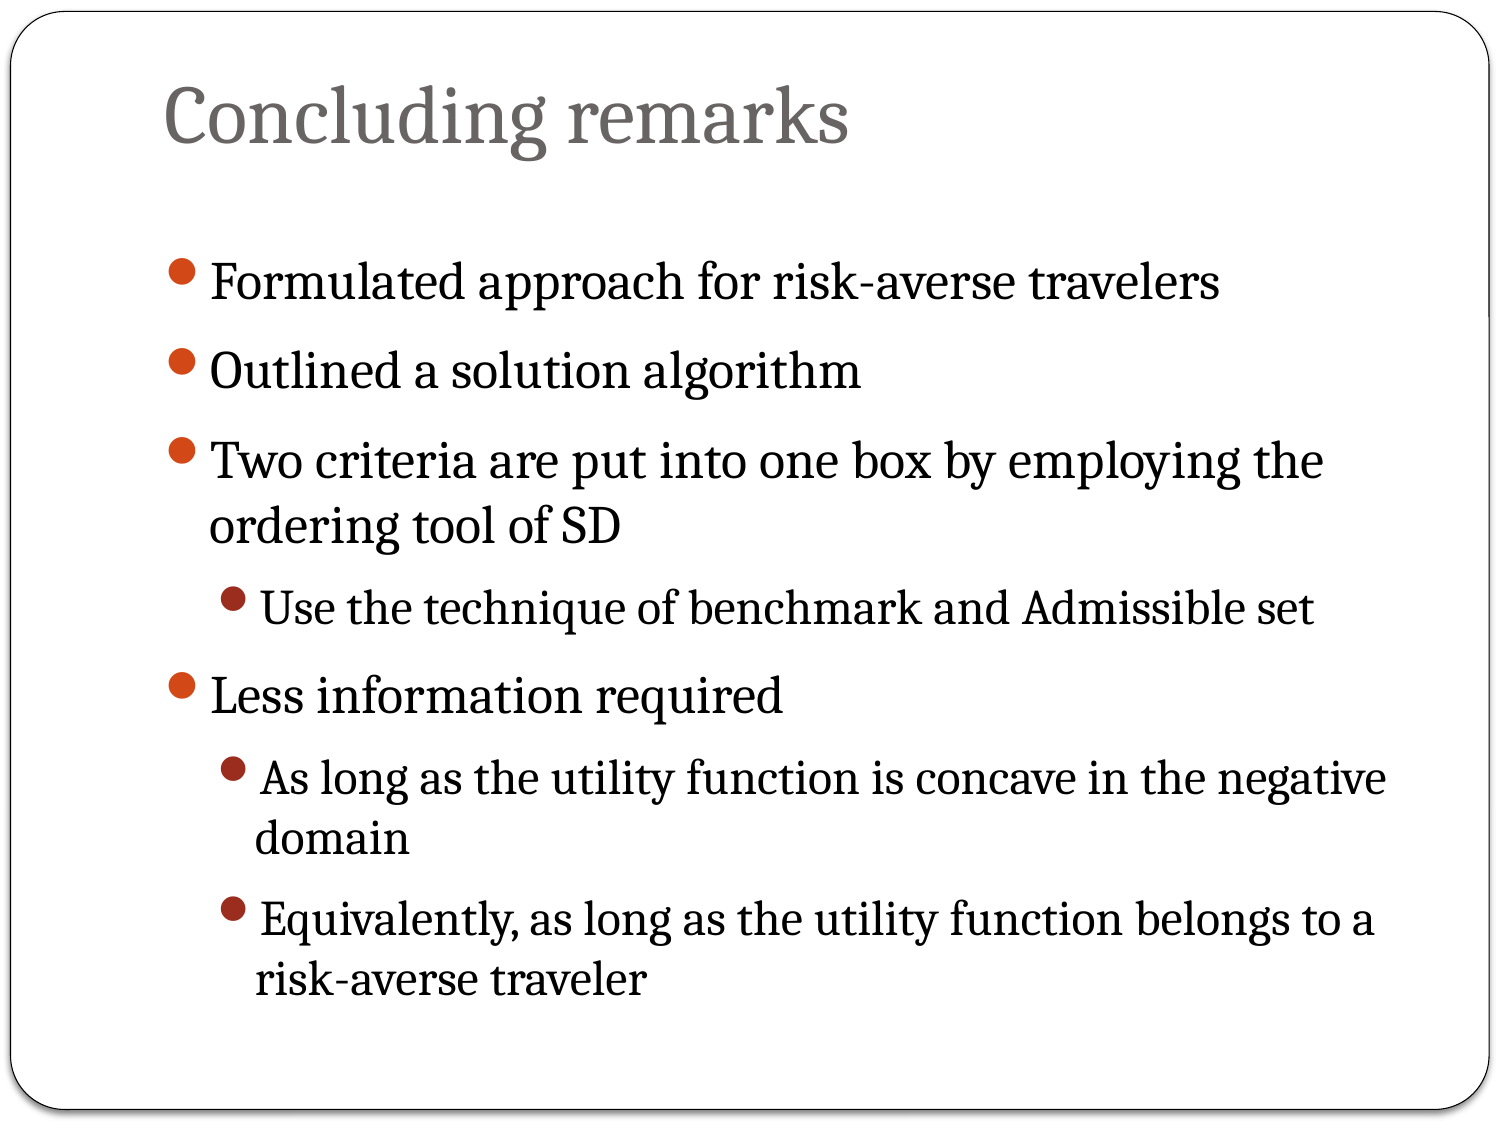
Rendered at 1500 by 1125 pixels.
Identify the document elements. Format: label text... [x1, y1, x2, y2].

title Concluding remarks [150, 45, 1425, 175]
list Formulated approach for risk-averse travelers Outlined a solution algorithm Two criteria are put into one box by employing the ordering tool of SD Use the technique of benchmark and Admissible set Less information required As long as the utility function is concave in the negative domain Equivalently, as long as the utility function belongs to a risk-averse traveler [150, 237, 1425, 1100]
